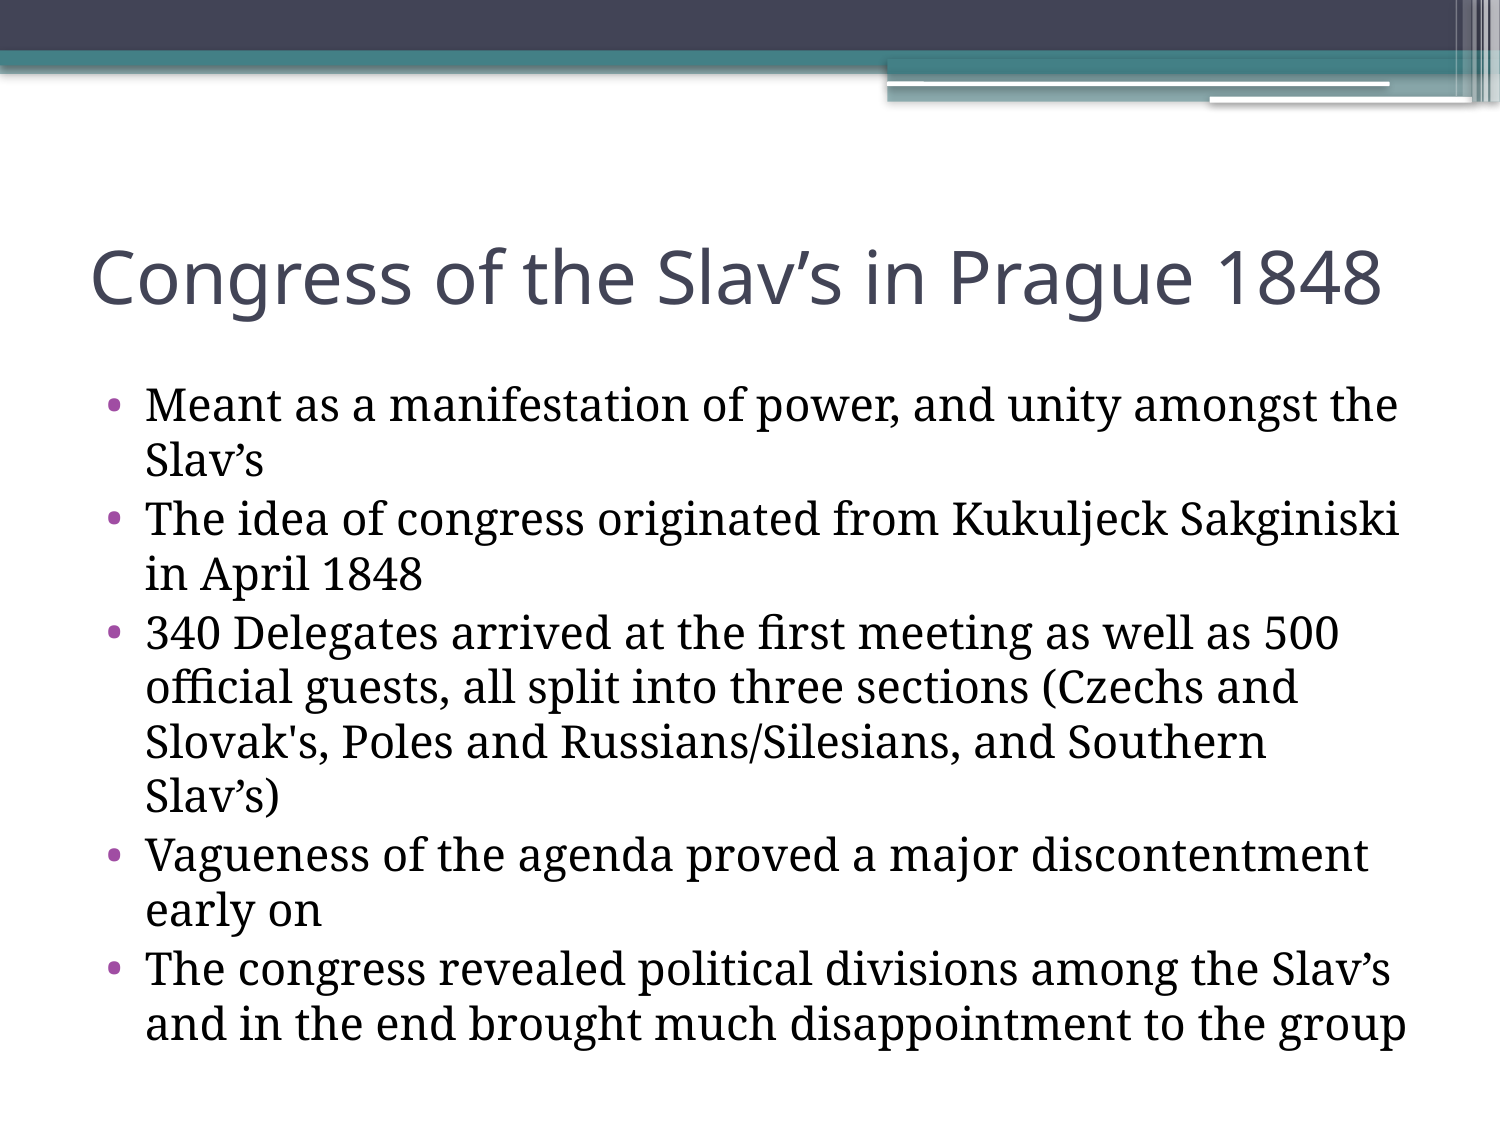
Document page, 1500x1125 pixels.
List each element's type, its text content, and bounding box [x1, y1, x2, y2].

list Meant as a manifestation of power, and unity amongst the Slav’s The idea of congress originated from Kukuljeck Sakginiski in April 1848 340 Delegates arrived at the first meeting as well as 500 official guests, all split into three sections (Czechs and Slovak's, Poles and Russians/Silesians, and Southern Slav’s) Vagueness of the agenda proved a major discontentment early on The congress revealed political divisions among the Slav’s and in the end brought much disappointment to the group [75, 368, 1425, 1079]
title Congress of the Slav’s in Prague 1848 [75, 187, 1425, 363]
